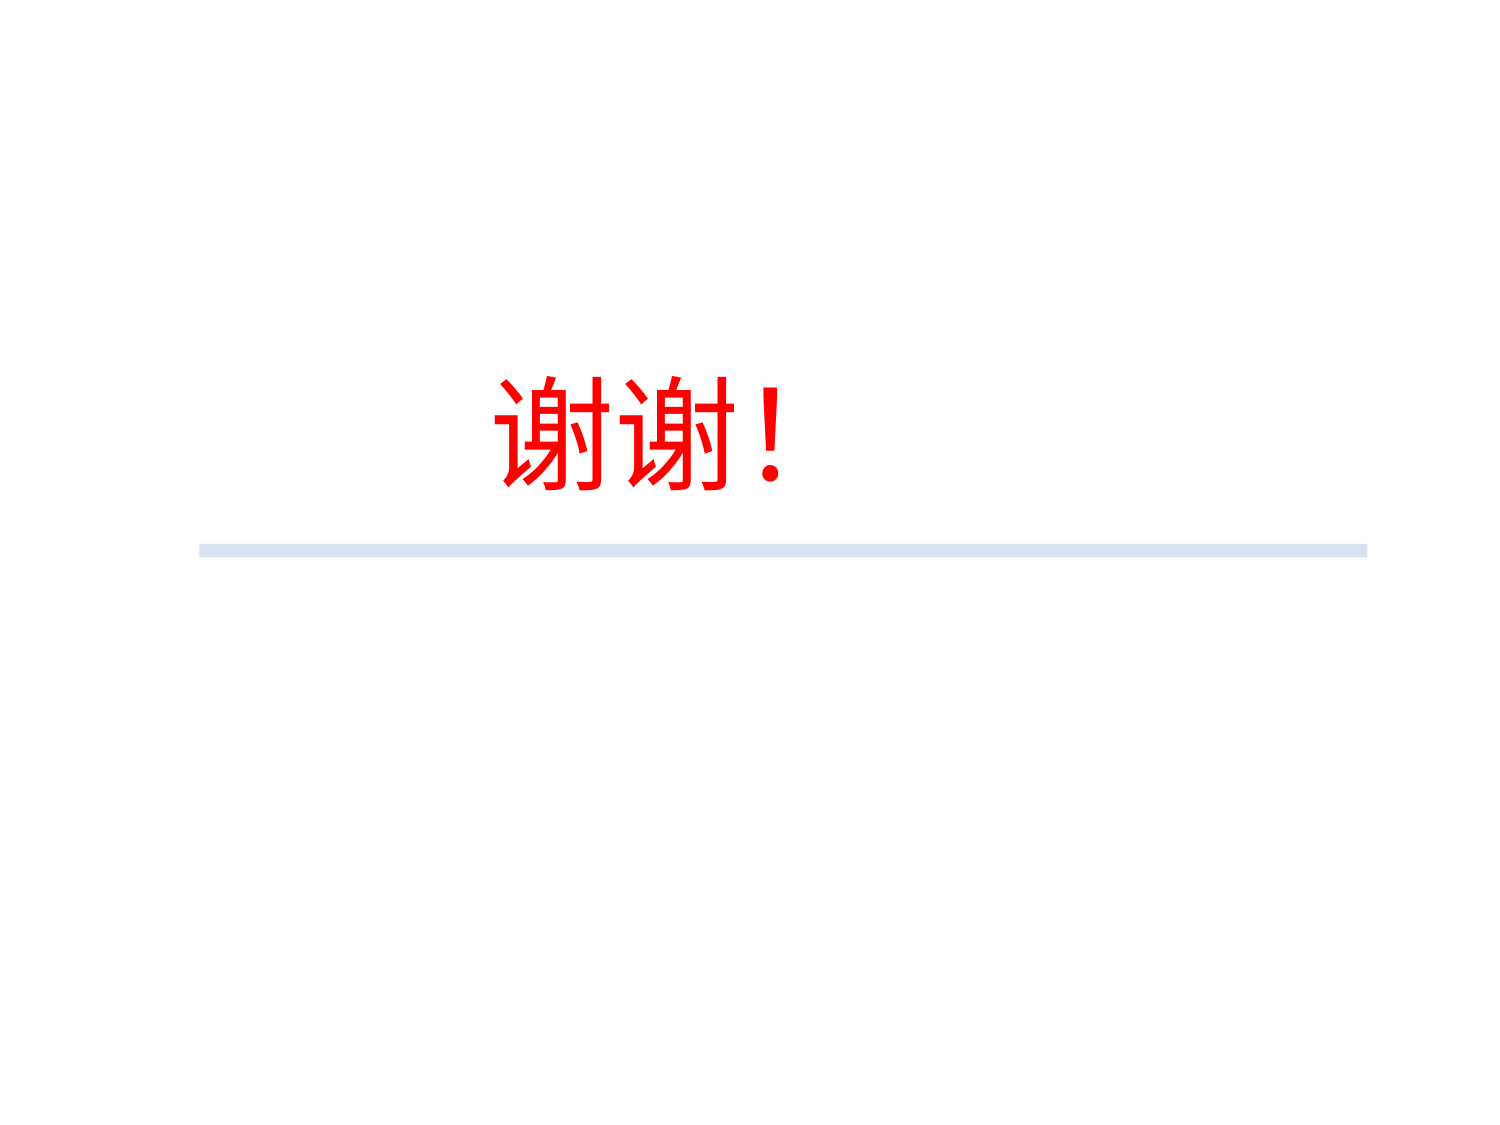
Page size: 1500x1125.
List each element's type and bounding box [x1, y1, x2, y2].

text_box [199, 348, 1459, 1073]
